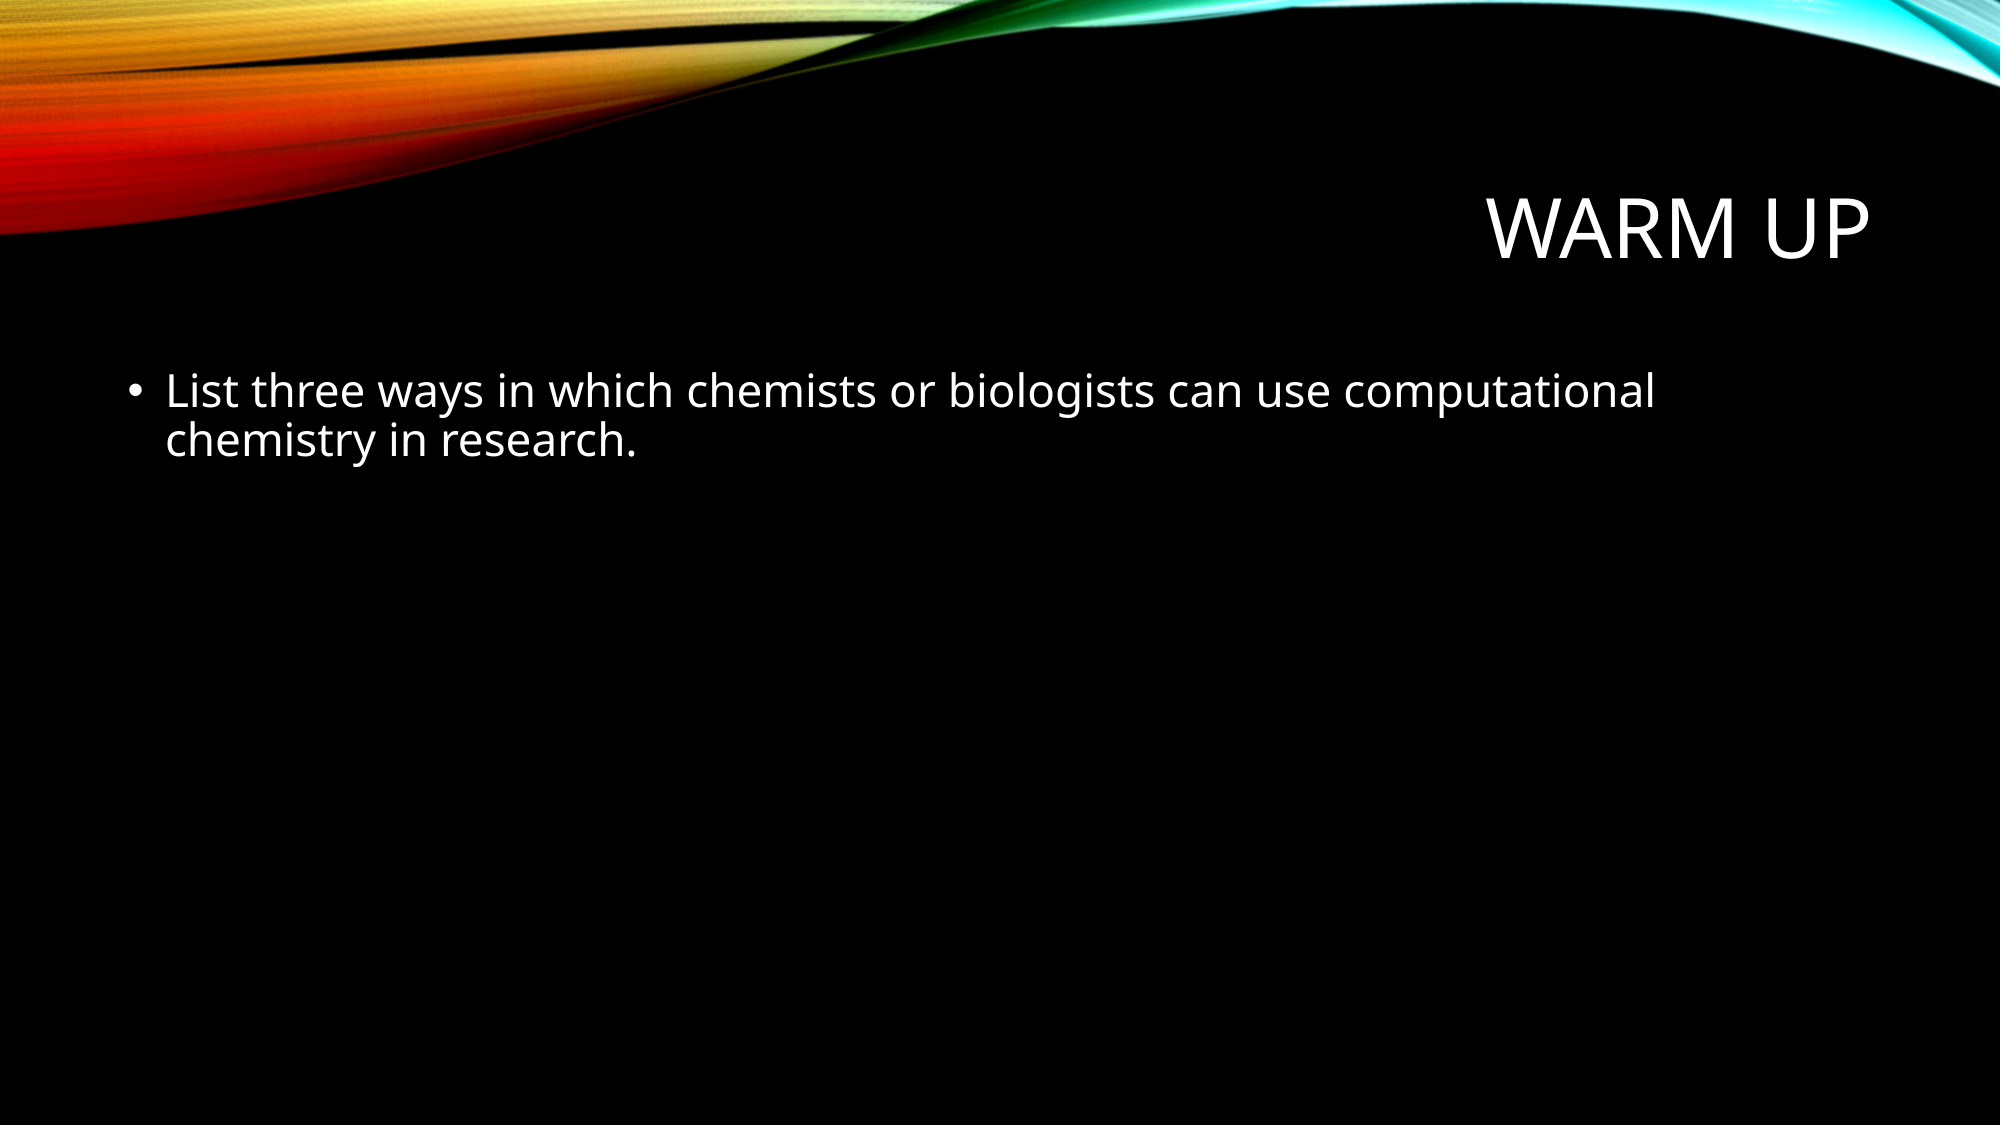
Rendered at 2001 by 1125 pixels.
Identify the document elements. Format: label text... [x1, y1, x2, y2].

list List three ways in which chemists or biologists can use computational chemistry in research. [112, 360, 1888, 1021]
title Warm up [474, 125, 1888, 338]
picture [0, 0, 2000, 237]
